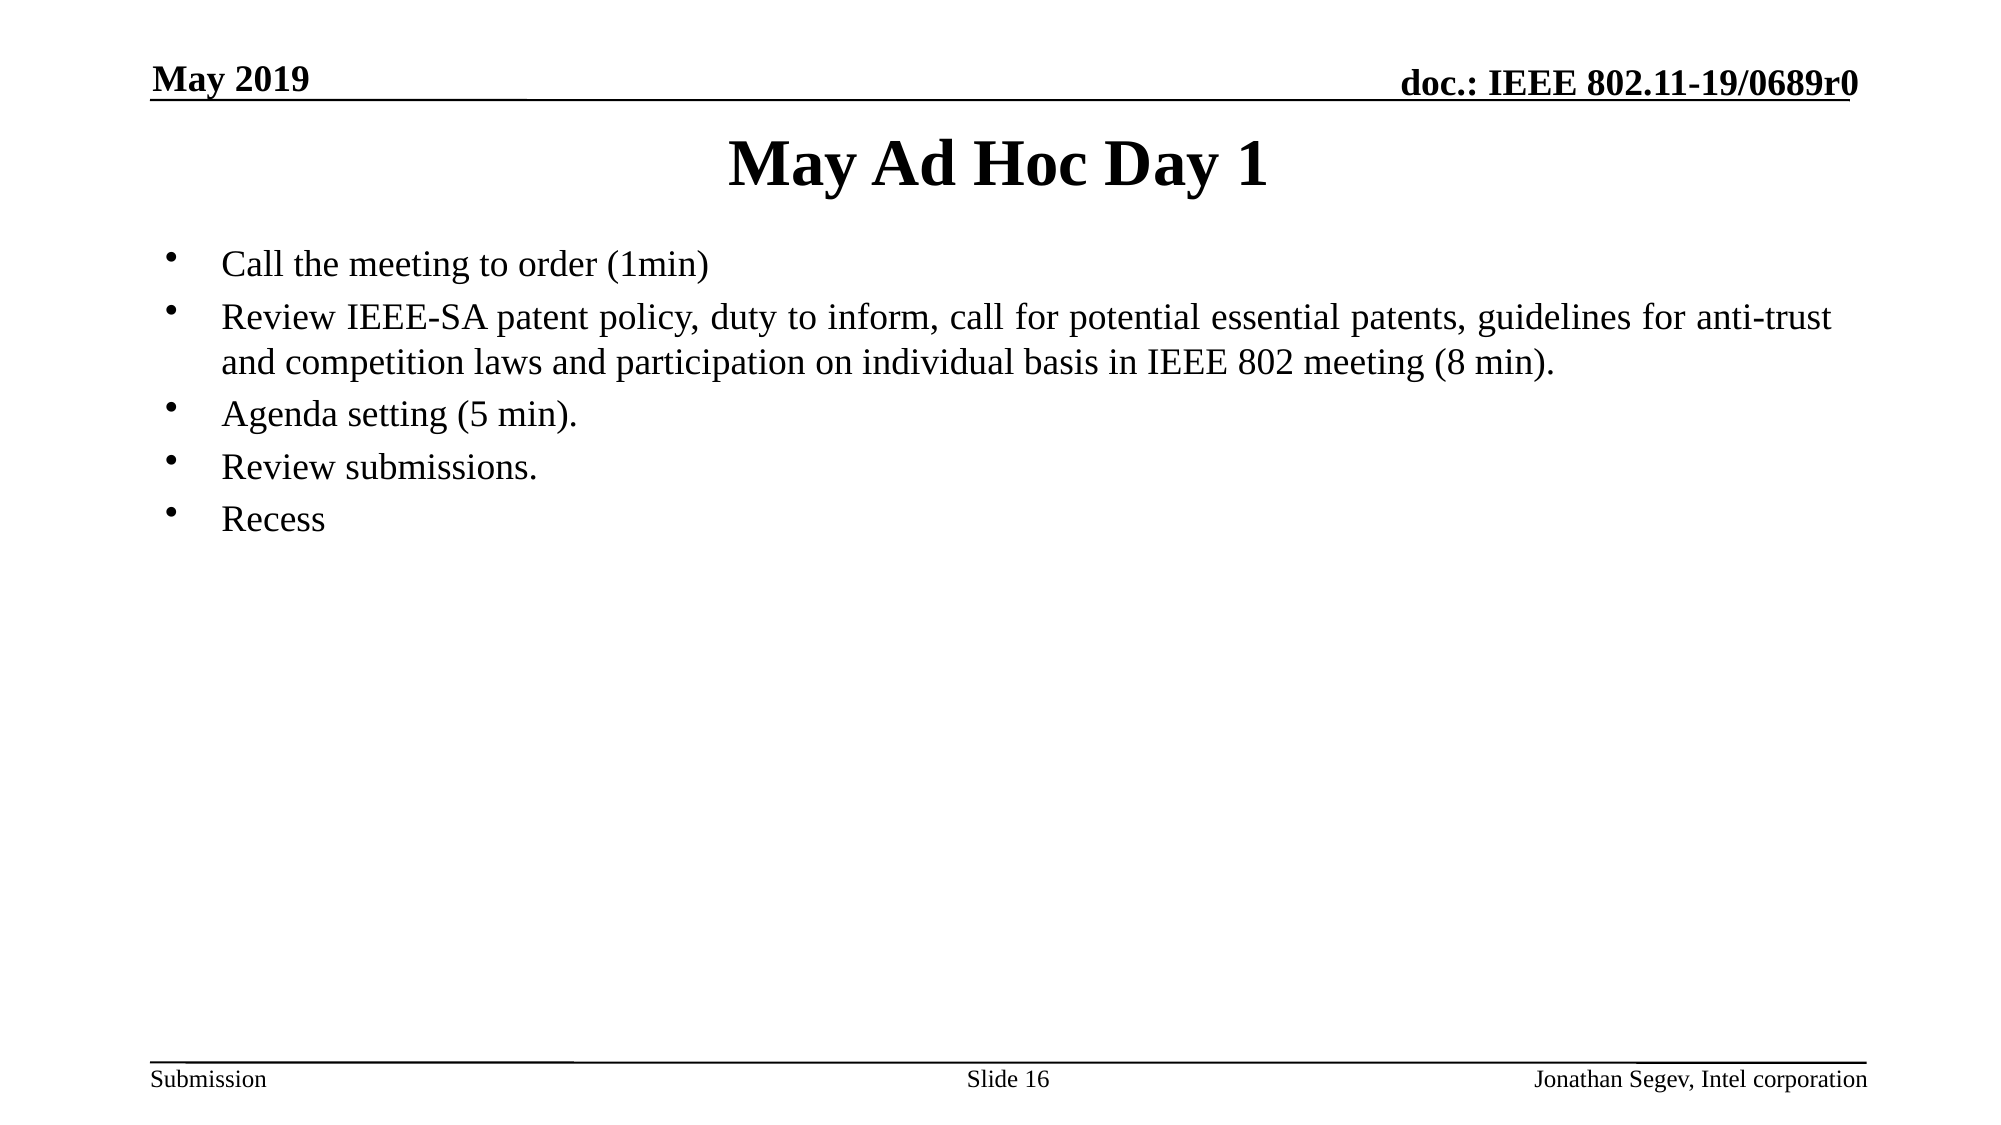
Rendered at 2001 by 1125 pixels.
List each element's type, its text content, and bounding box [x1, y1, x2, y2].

list Call the meeting to order (1min) Review IEEE-SA patent policy, duty to inform, call for potential essential patents, guidelines for anti-trust and competition laws and participation on individual basis in IEEE 802 meeting (8 min). Agenda setting (5 min). Review submissions. Recess [149, 231, 1850, 1000]
slide_number Slide 16 [950, 1061, 1067, 1123]
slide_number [152, 54, 563, 100]
title May Ad Hoc Day 1 [149, 112, 1850, 205]
footer Jonathan Segev, Intel corporation [1171, 1061, 1869, 1093]
